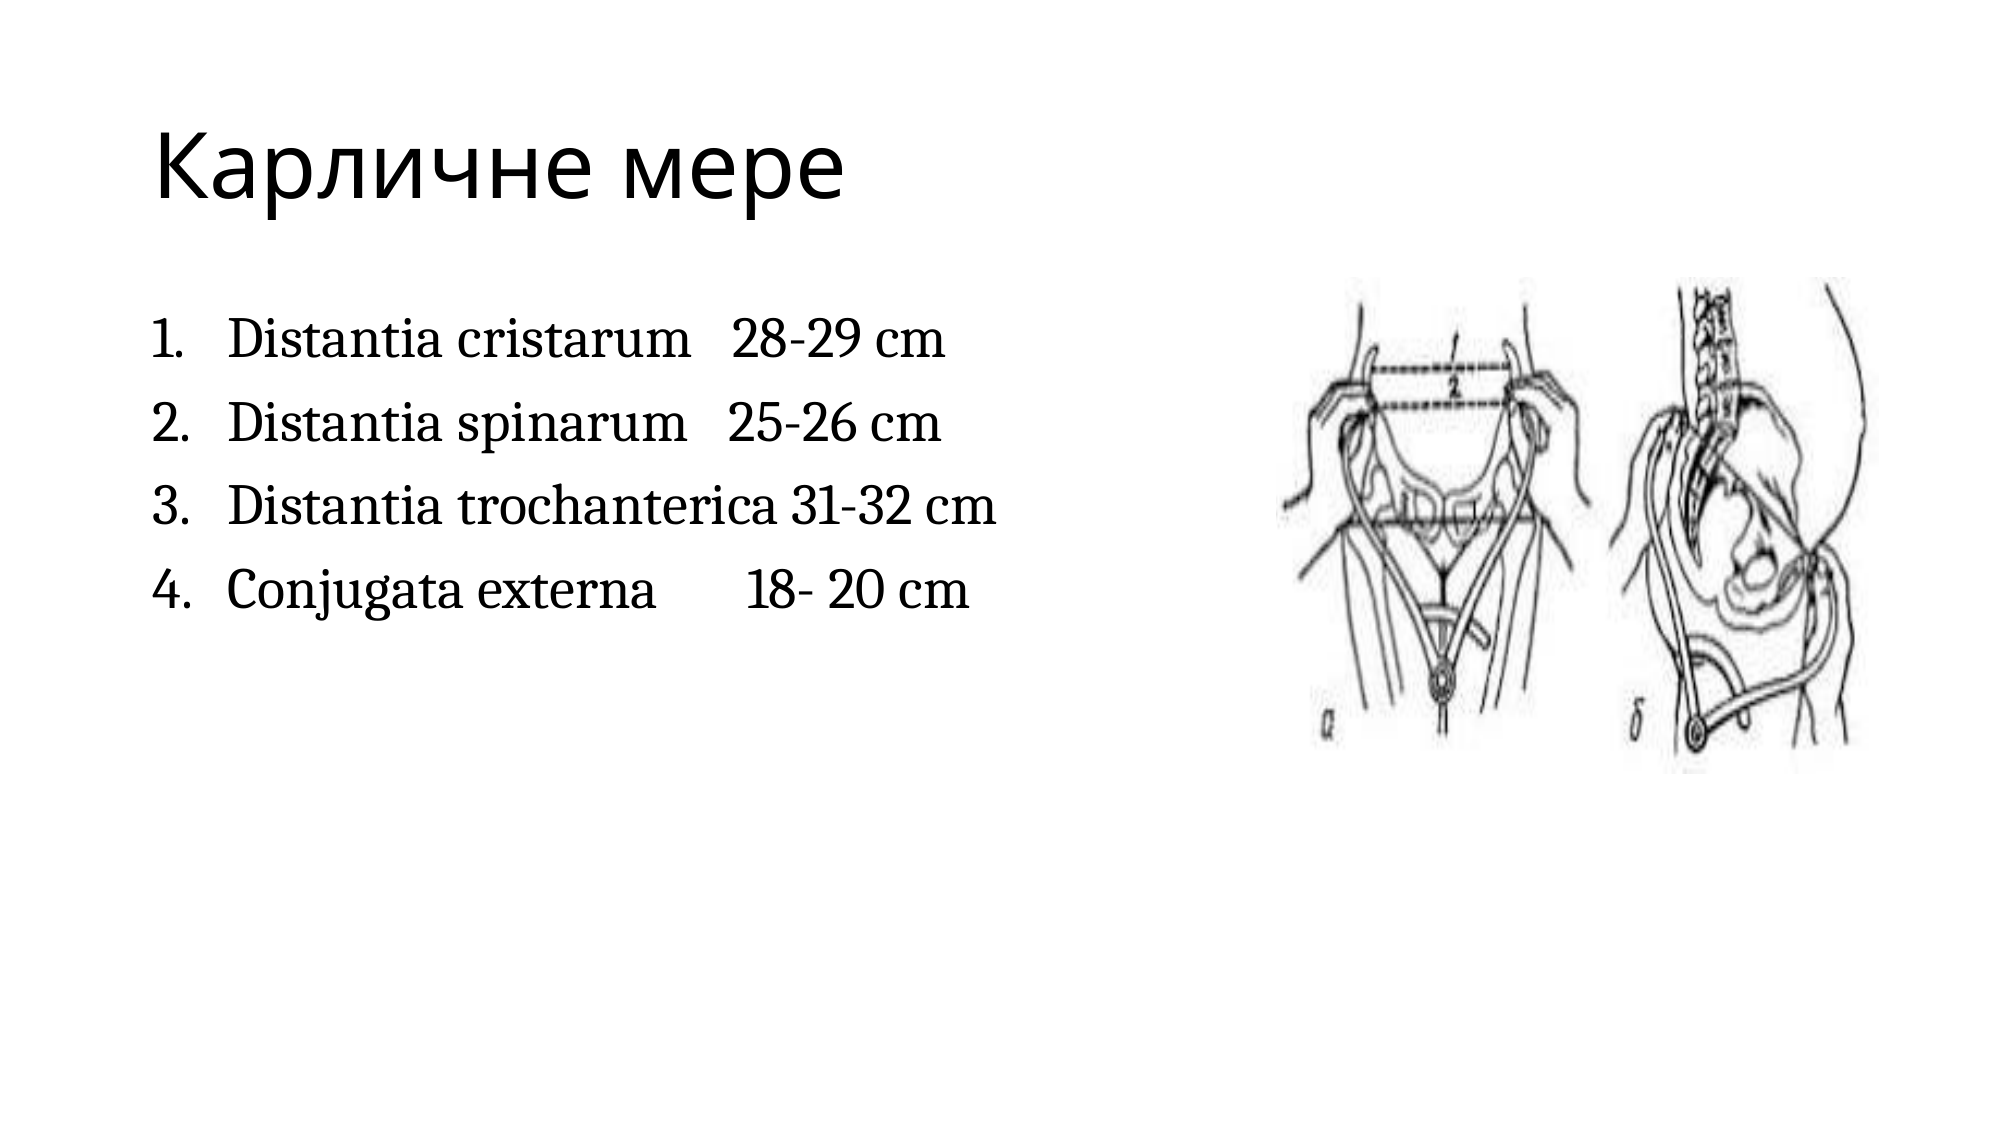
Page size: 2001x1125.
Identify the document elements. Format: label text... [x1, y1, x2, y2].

list Distantia cristarum 28-29 cm Distantia spinarum 25-26 cm Distantia trochanterica 31-32 cm Conjugata externa 18- 20 cm [137, 299, 1863, 1014]
picture [1276, 277, 1879, 774]
title Карличне мере [137, 59, 1863, 278]
